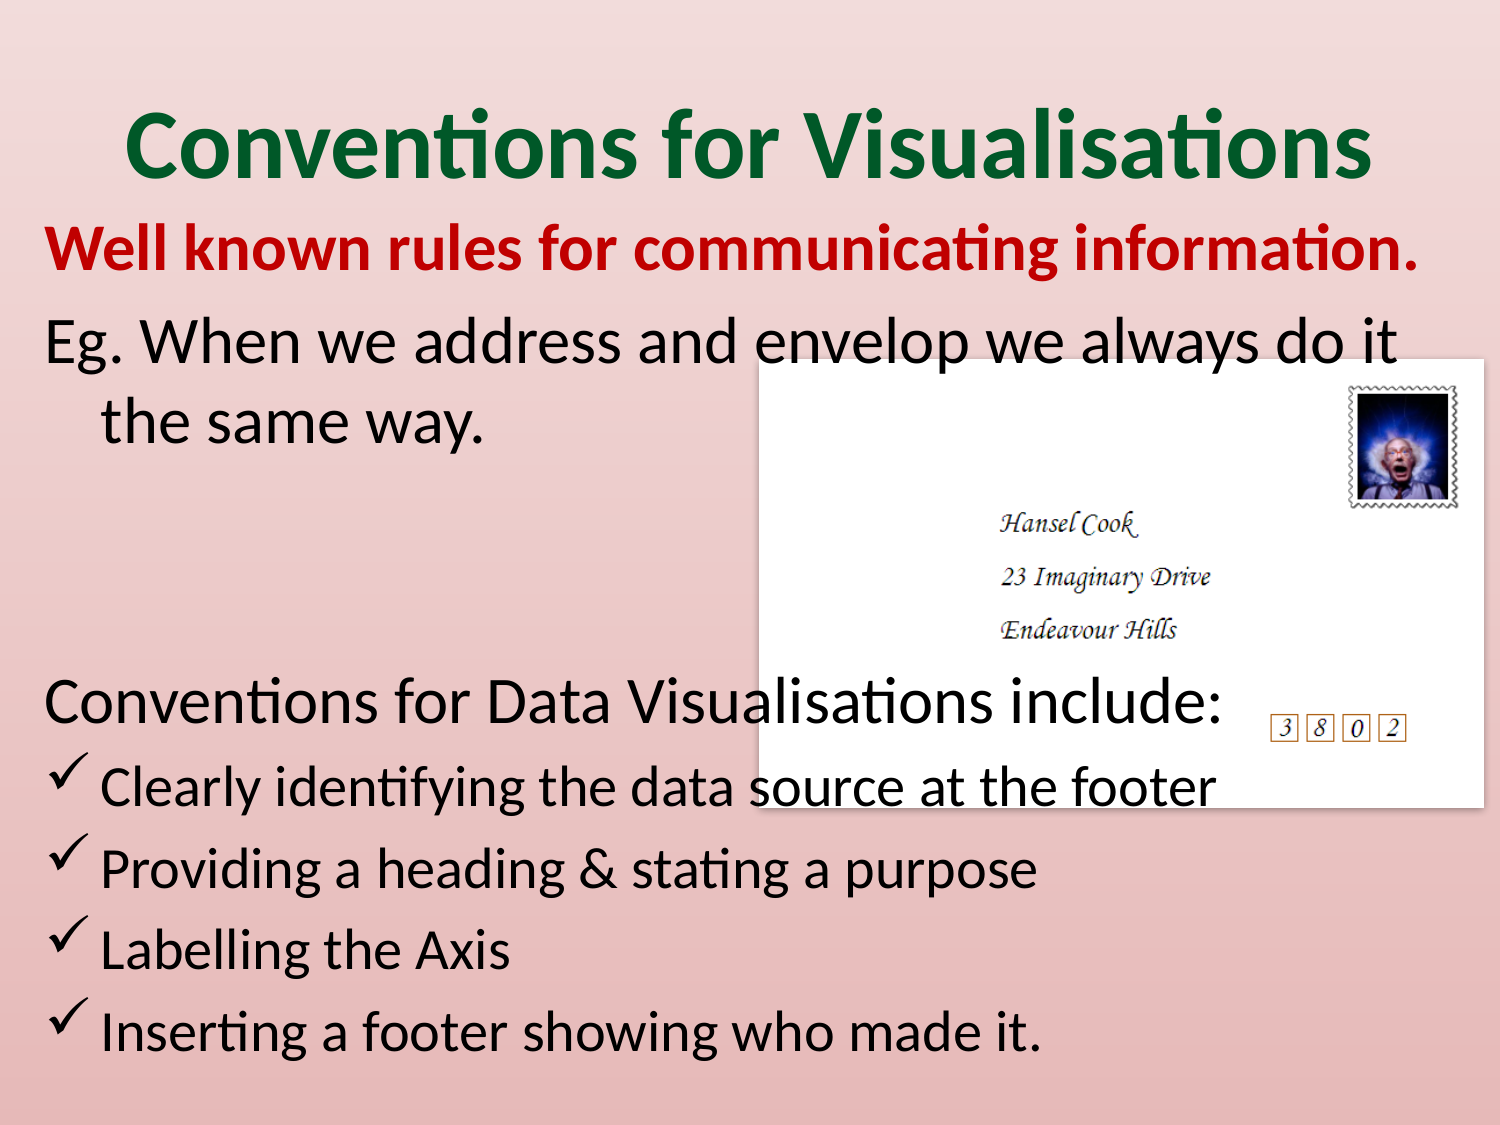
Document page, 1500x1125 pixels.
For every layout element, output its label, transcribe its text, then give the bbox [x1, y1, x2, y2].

list Well known rules for communicating information. Eg. When we address and envelop we always do it the same way. Conventions for Data Visualisations include: Clearly identifying the data source at the footer Providing a heading & stating a purpose Labelling the Axis Inserting a footer showing who made it. [29, 196, 1447, 1125]
picture [773, 373, 1470, 794]
title Conventions for Visualisations [75, 45, 1425, 196]
